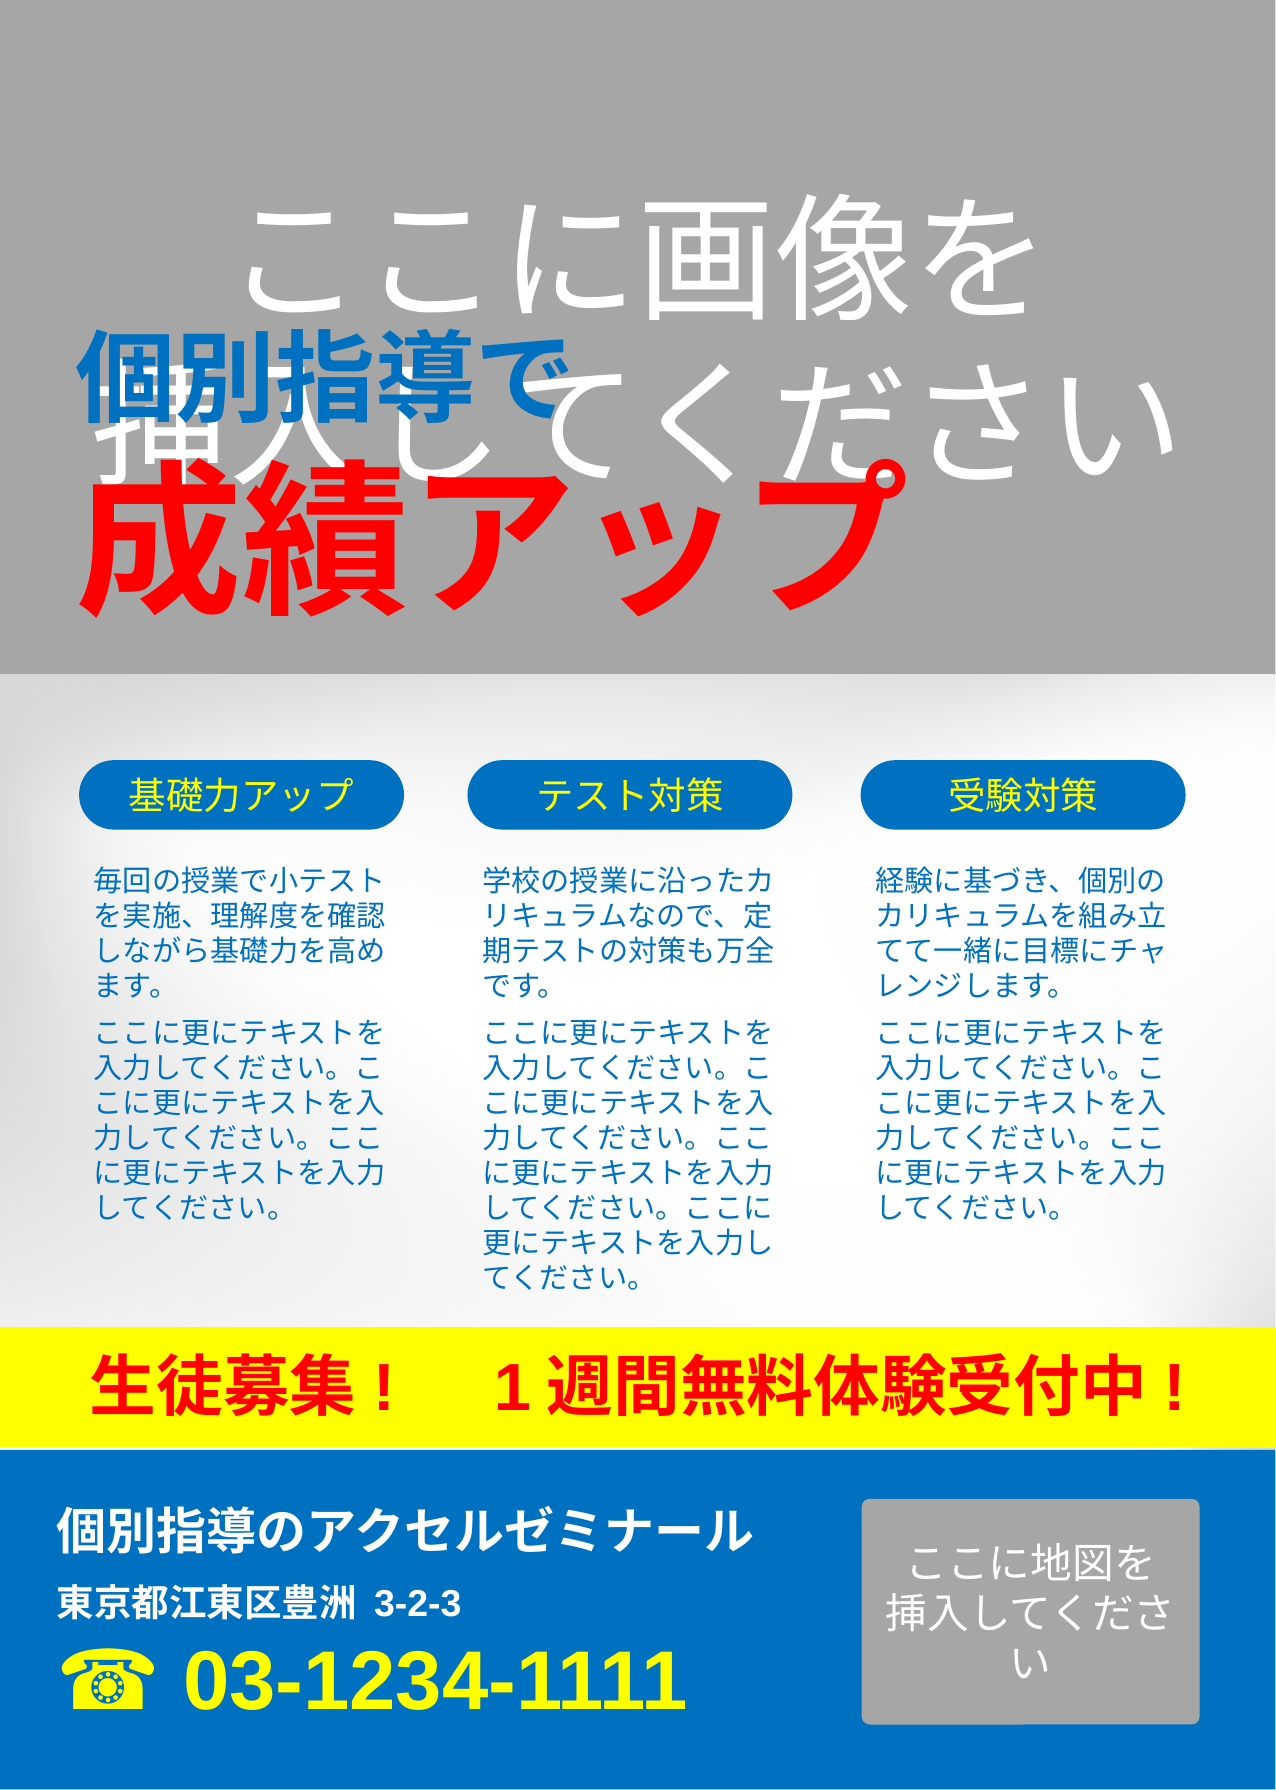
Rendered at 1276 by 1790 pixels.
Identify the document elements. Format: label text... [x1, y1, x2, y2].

text_box ここに画像を 挿入してください [0, 0, 1276, 674]
text_box 個別指導で [61, 307, 658, 426]
picture [0, 674, 1276, 1450]
text_box ☎ 03-1234-1111 [41, 1619, 834, 1734]
text_box [0, 1450, 1276, 1790]
text_box ここに地図を 挿入してください [860, 1497, 1201, 1726]
text_box 成績アップ [61, 426, 1190, 642]
text_box 個別指導のアクセルゼミナール [41, 1492, 834, 1567]
text_box 東京都江東区豊洲 3-2-3 [41, 1571, 532, 1619]
